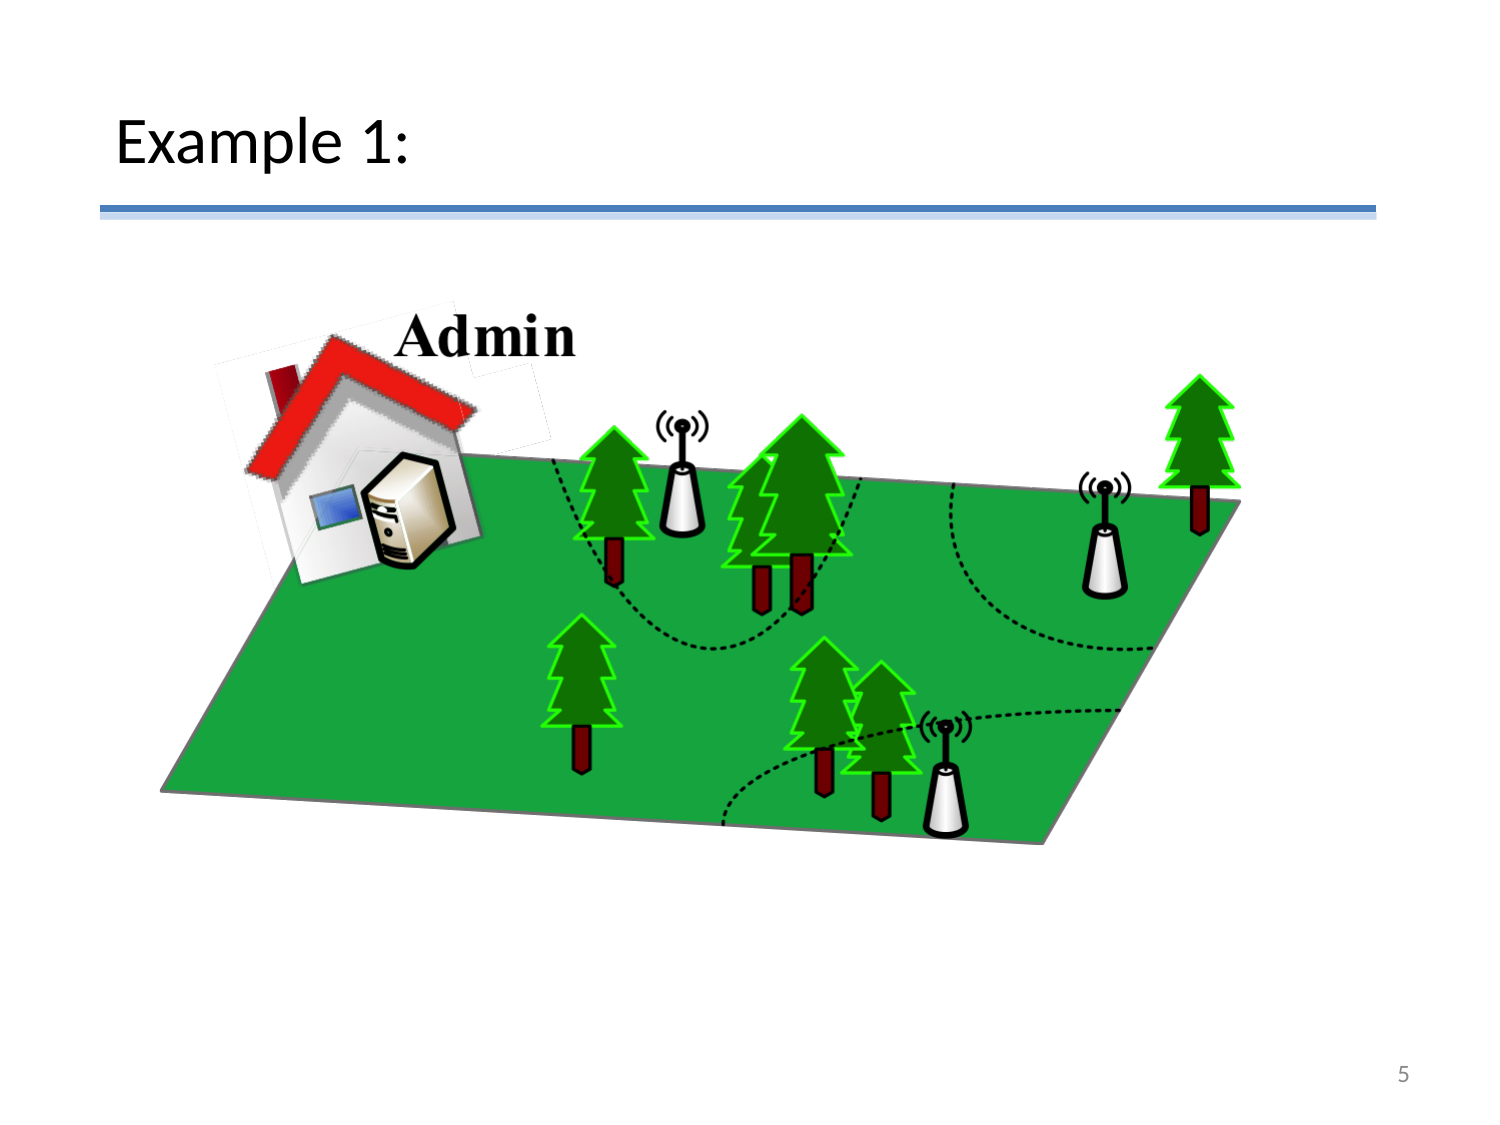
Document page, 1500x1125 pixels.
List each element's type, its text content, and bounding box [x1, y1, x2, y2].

title Example 1: [100, 54, 1376, 205]
slide_number 5 [1074, 1042, 1425, 1103]
picture [159, 274, 1243, 847]
